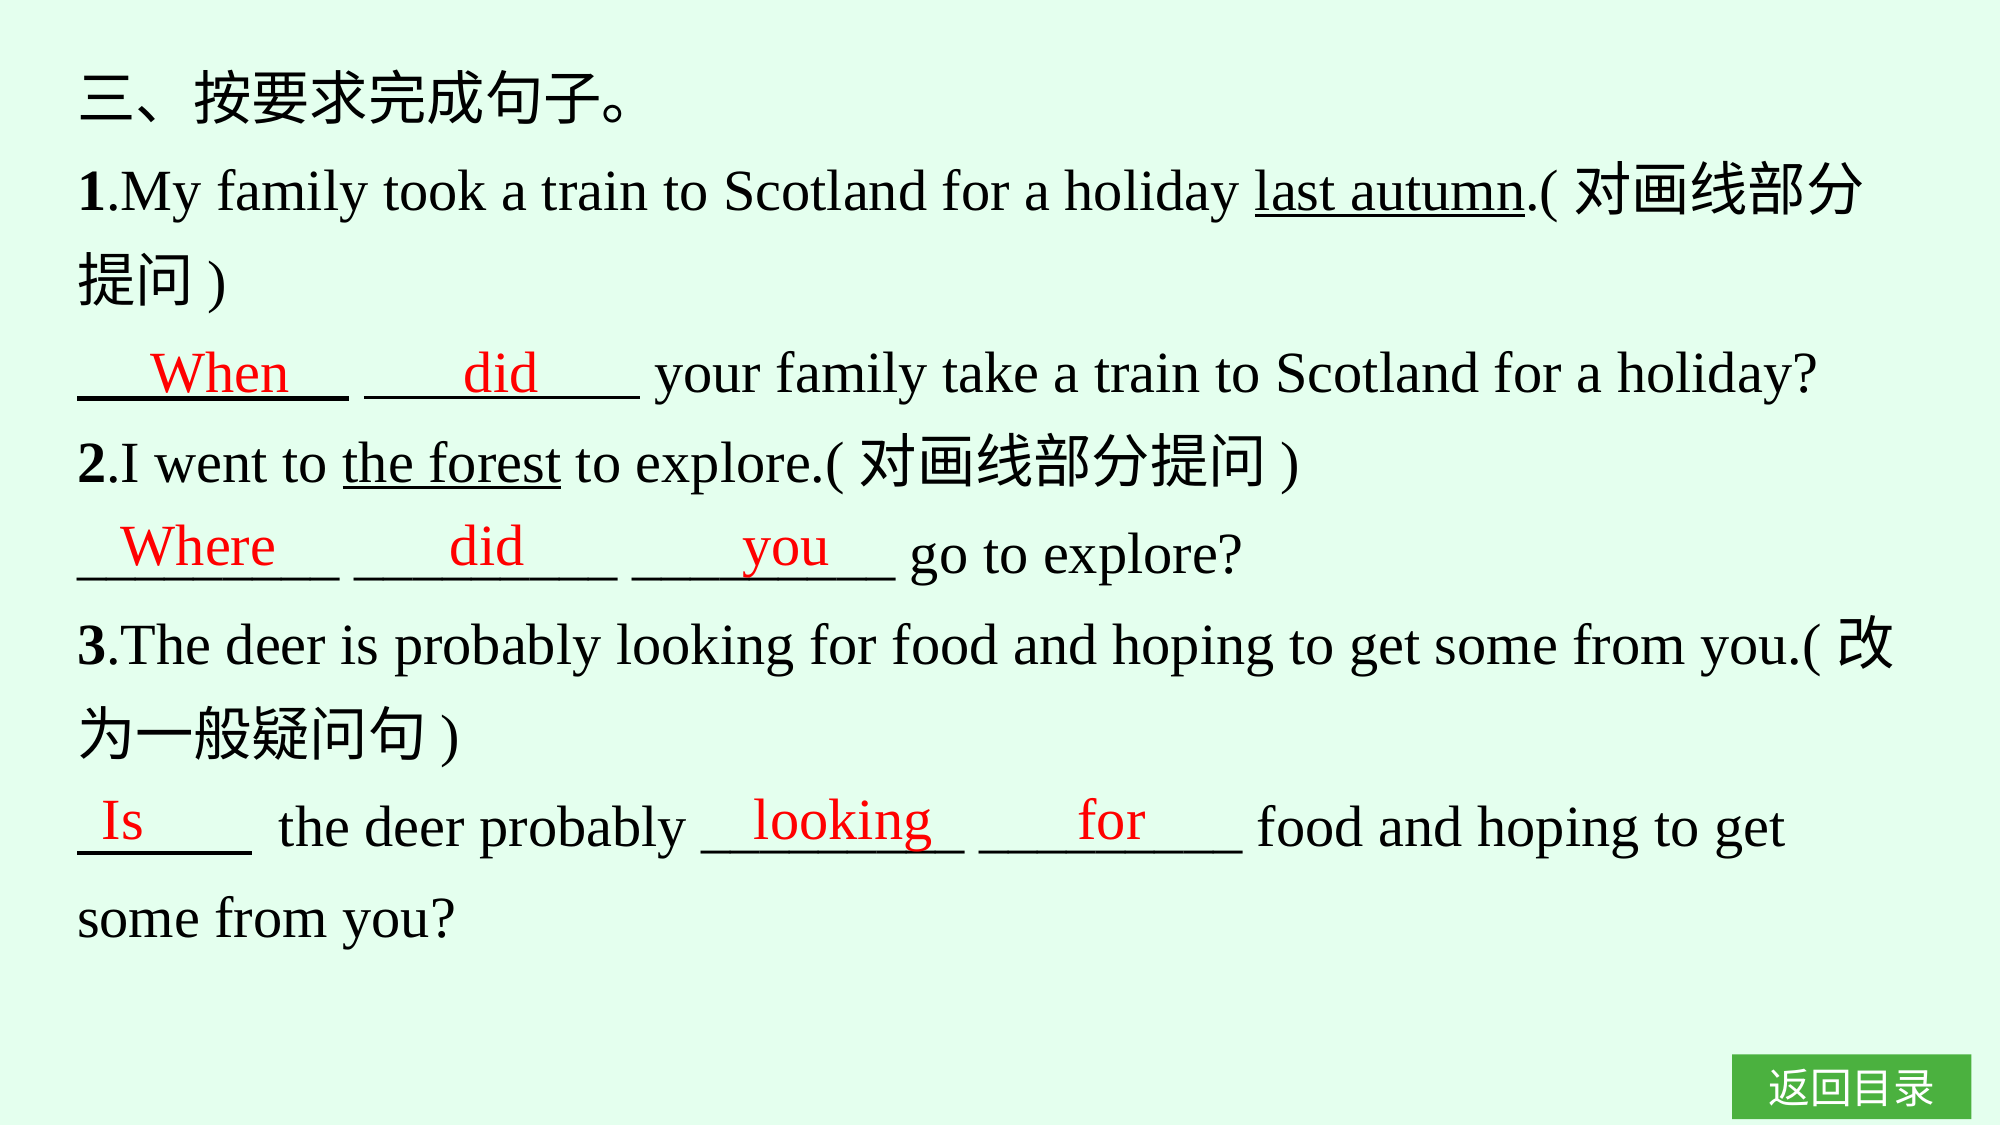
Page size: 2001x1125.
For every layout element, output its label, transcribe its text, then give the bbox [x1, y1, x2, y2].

text_box When did [135, 312, 554, 411]
text_box 三、按要求完成句子。 1.My family took a train to Scotland for a holiday last autumn.(对画线部分提问) your family take a train to Scotland for a holiday? 2.I went to the forest to explore.(对画线部分提问) _________ _________ _________ go to explore? 3.The deer is probably looking for food and hoping to get some from you.(改为一般疑问句) the deer probably _________ _________ food and hoping to get some from you? [62, 32, 1938, 957]
text_box Is [86, 759, 159, 859]
text_box Where did you [106, 485, 845, 585]
text_box looking for [739, 759, 1161, 859]
